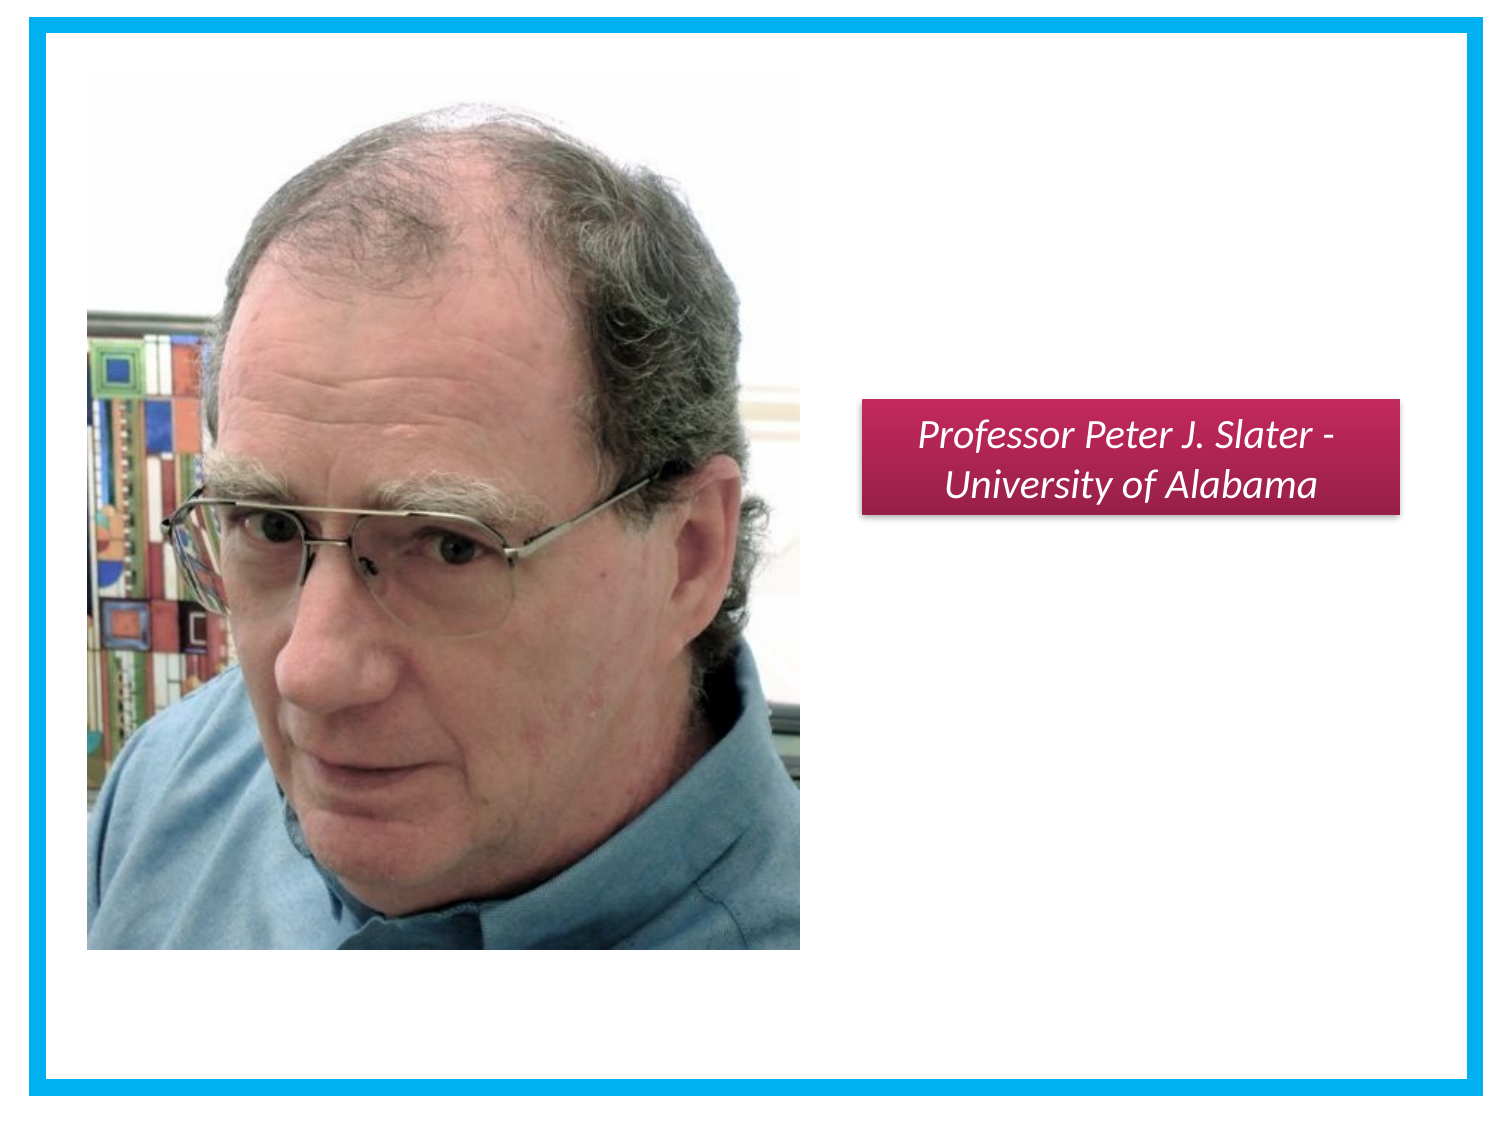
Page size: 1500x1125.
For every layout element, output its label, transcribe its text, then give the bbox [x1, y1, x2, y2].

text_box Professor Peter J. Slater - University of Alabama [862, 399, 1400, 515]
picture [87, 74, 801, 951]
text_box [37, 24, 1475, 1088]
